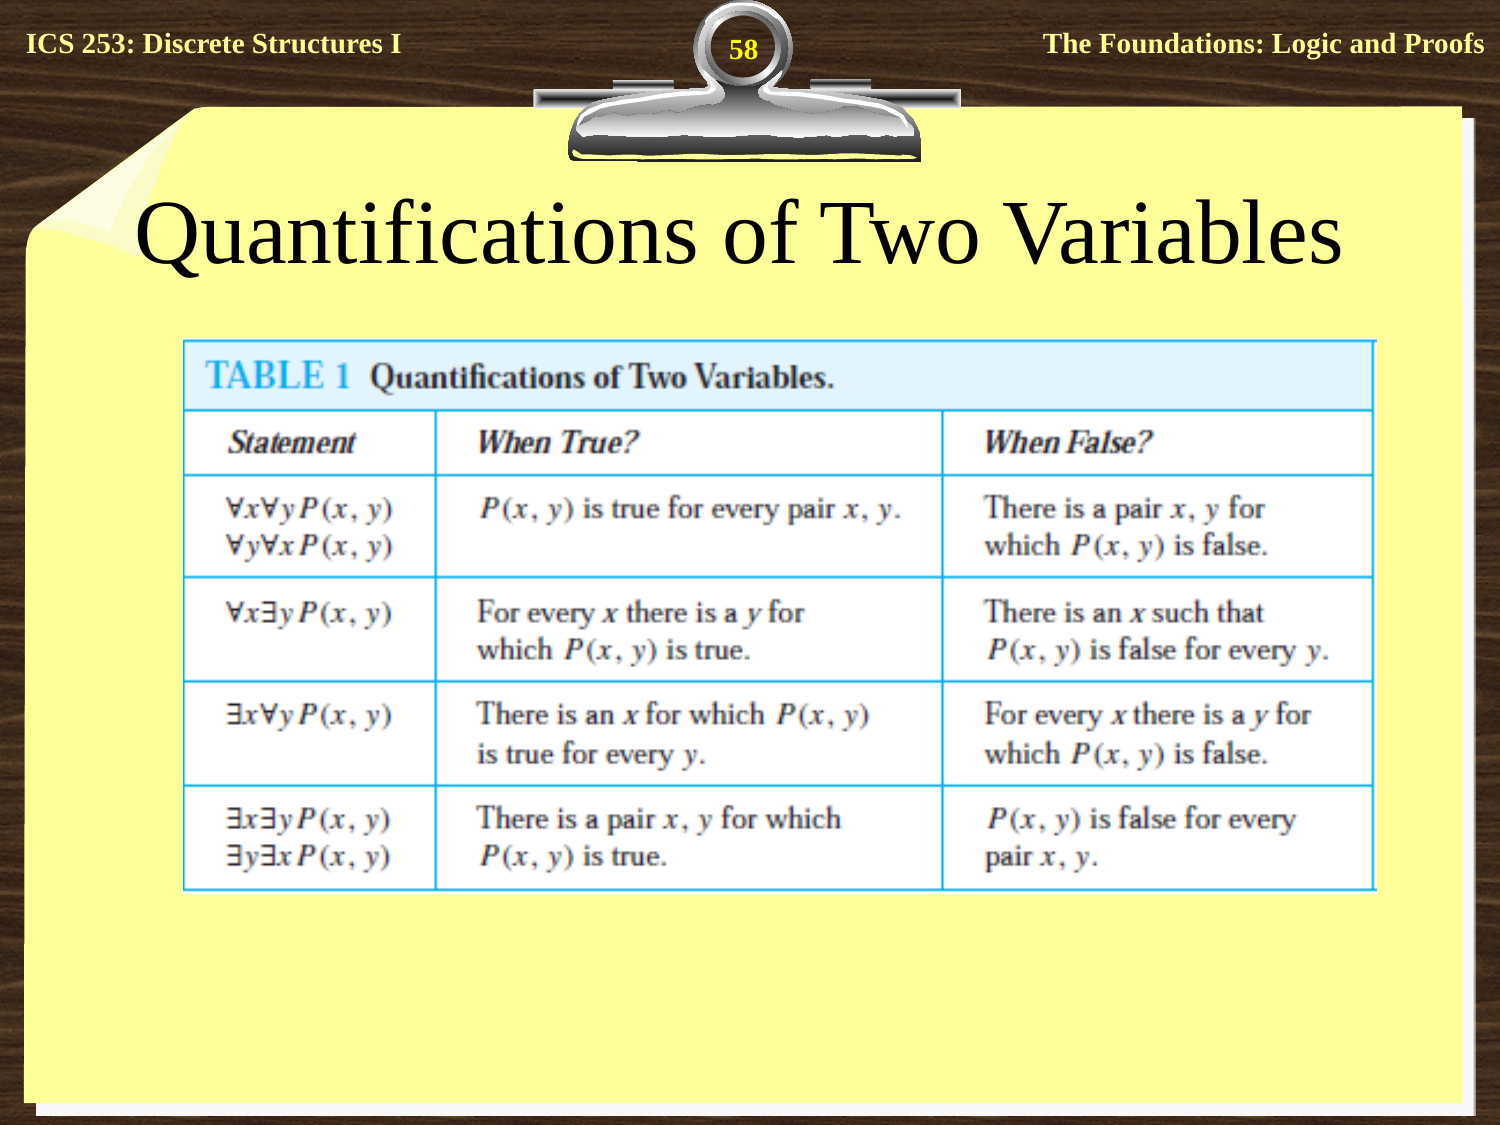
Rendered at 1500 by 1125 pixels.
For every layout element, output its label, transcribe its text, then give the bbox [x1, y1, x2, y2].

picture [0, 0, 1500, 1125]
slide_number 58 [423, 5, 774, 91]
picture [185, 683, 941, 784]
title Quantifications of Two Variables [77, 173, 1403, 279]
picture [182, 337, 1377, 894]
